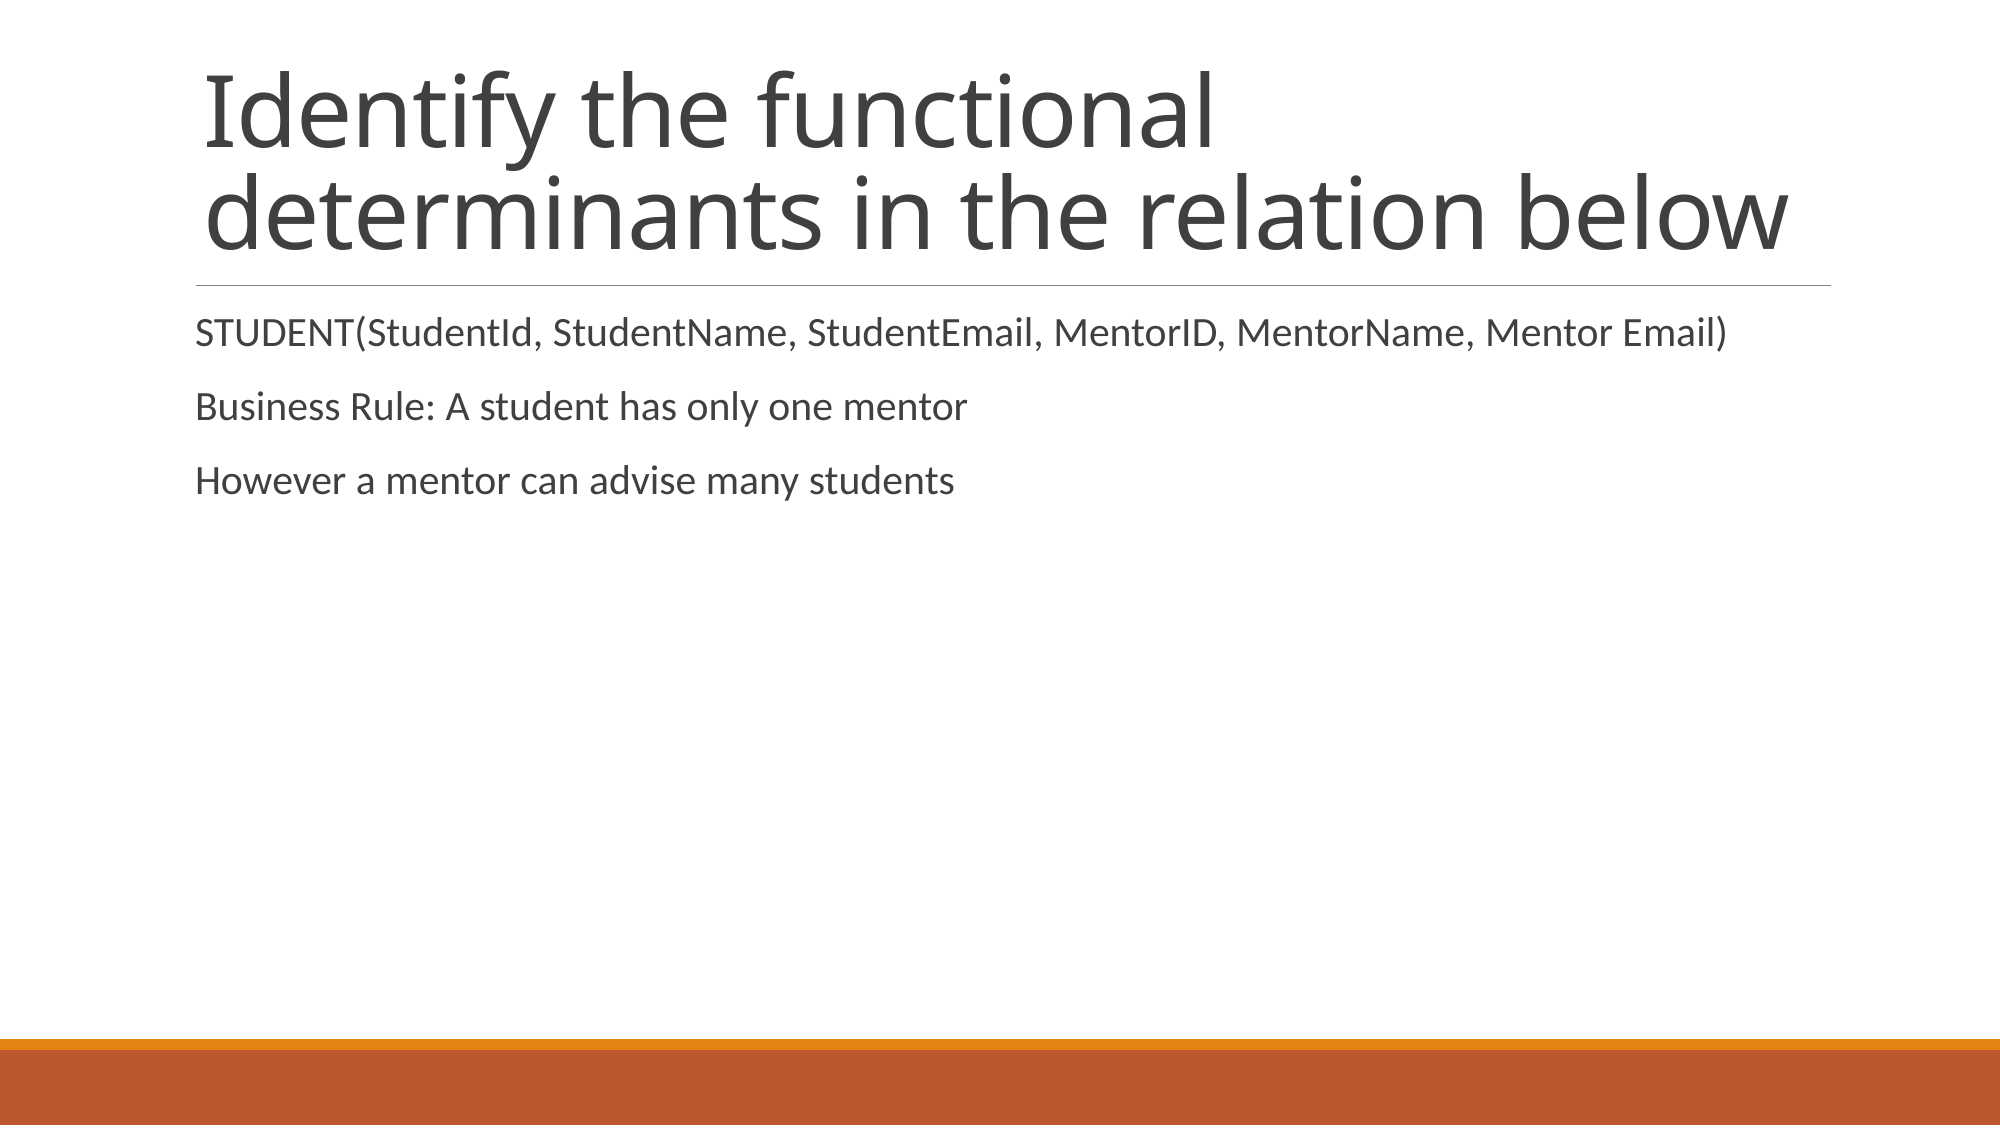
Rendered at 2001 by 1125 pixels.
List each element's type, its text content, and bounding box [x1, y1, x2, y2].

title Identify the functional determinants in the relation below [188, 39, 1839, 278]
list STUDENT(StudentId, StudentName, StudentEmail, MentorID, MentorName, Mentor Email) Business Rule: A student has only one mentor However a mentor can advise many students [180, 302, 1830, 963]
